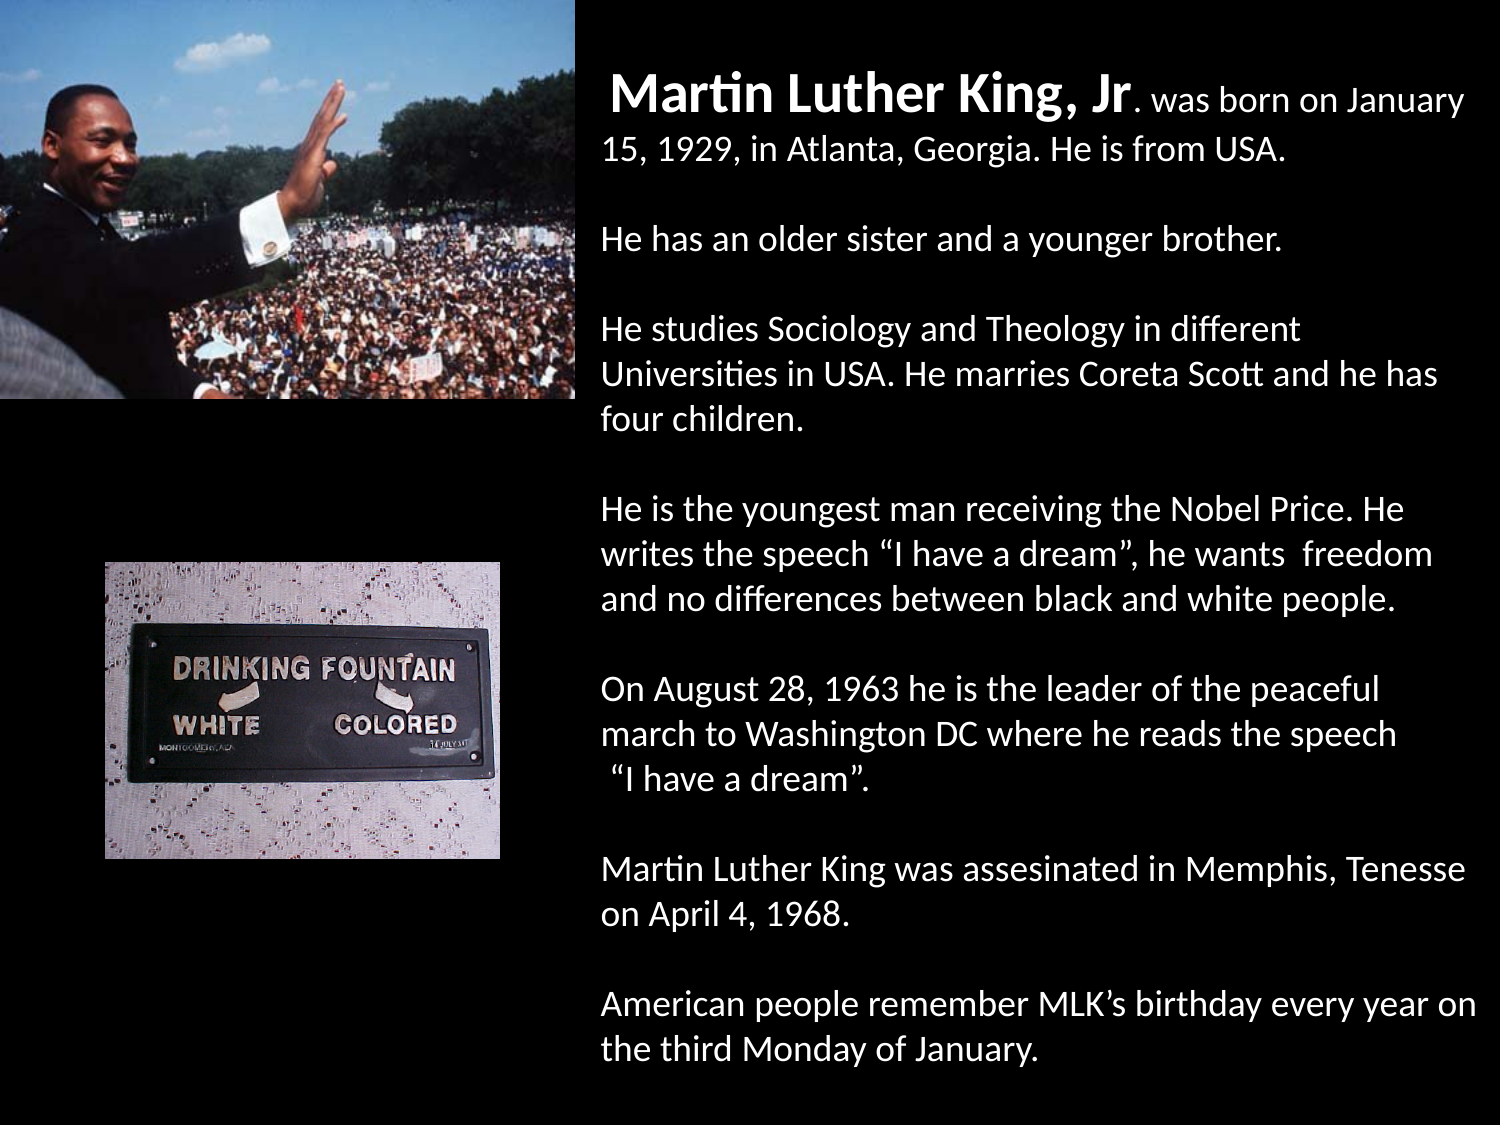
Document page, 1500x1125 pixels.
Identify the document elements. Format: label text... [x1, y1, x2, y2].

picture [105, 562, 501, 859]
text_box Martin Luther King, Jr. was born on January 15, 1929, in Atlanta, Georgia. He is from USA. He has an older sister and a younger brother. He studies Sociology and Theology in different Universities in USA. He marries Coreta Scott and he has four children. He is the youngest man receiving the Nobel Price. He writes the speech “I have a dream”, he wants freedom and no differences between black and white people. On August 28, 1963 he is the leader of the peaceful march to Washington DC where he reads the speech “I have a dream”. Martin Luther King was assesinated in Memphis, Tenesse on April 4, 1968. American people remember MLK’s birthday every year on the third Monday of January. [585, 46, 1500, 1125]
picture [0, 0, 575, 399]
